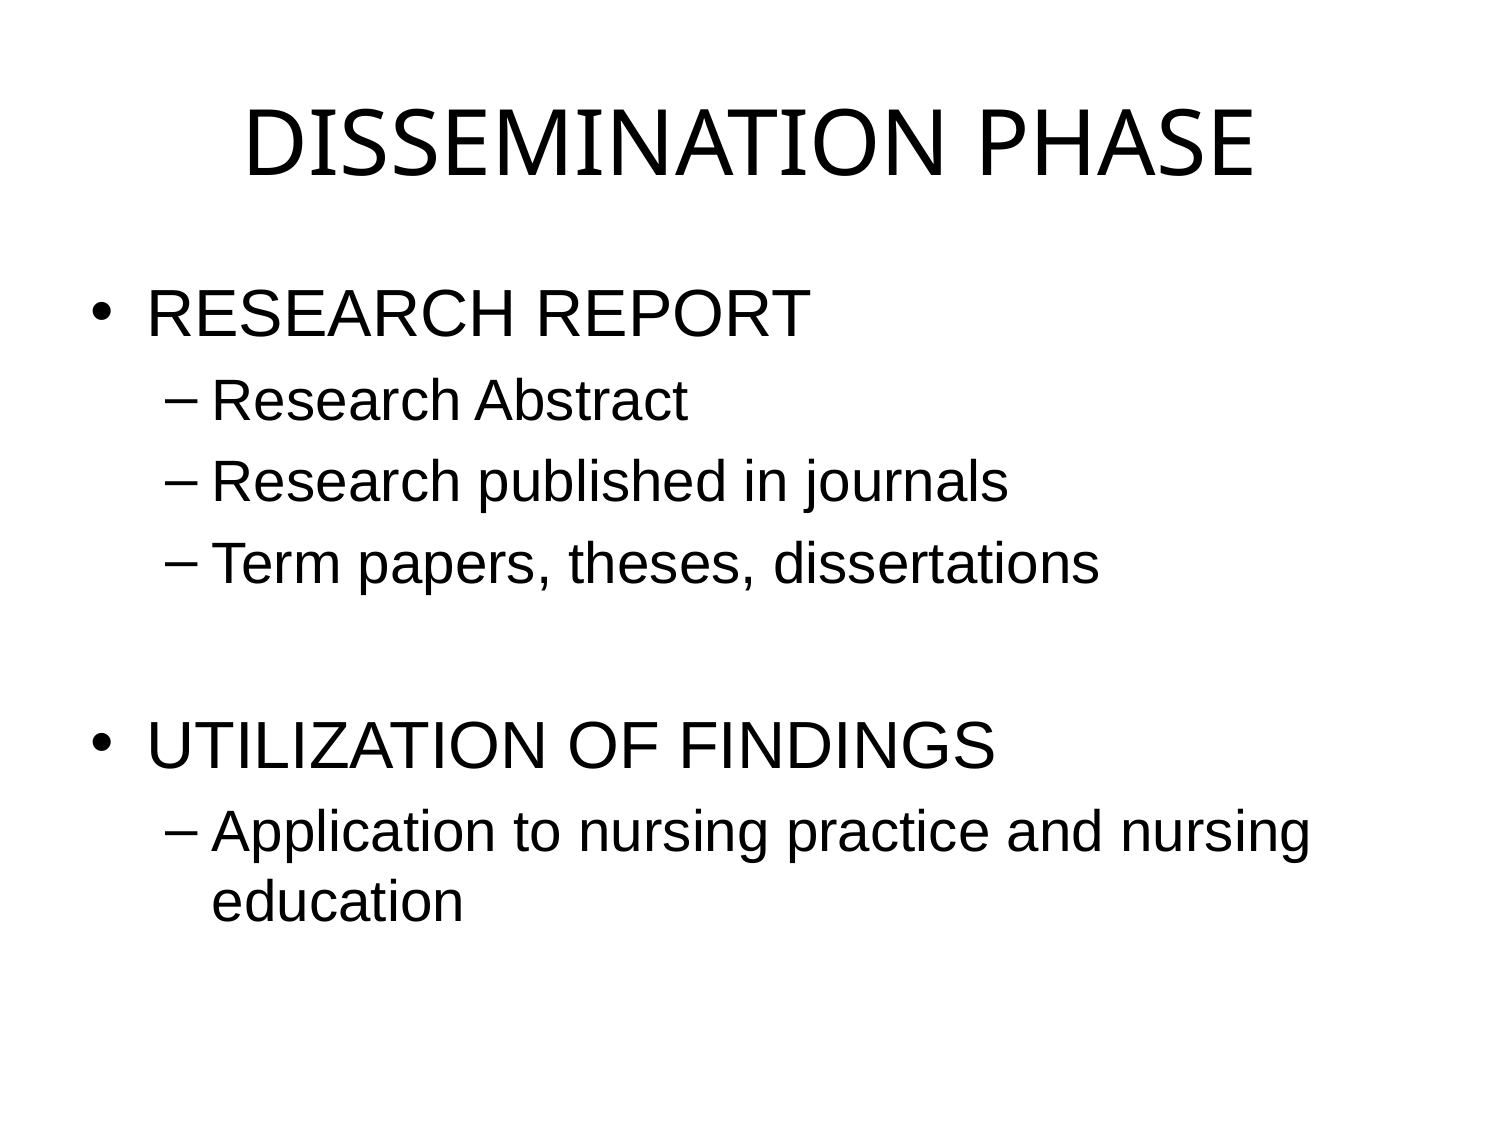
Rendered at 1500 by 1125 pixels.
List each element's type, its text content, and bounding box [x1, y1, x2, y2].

title DISSEMINATION PHASE [75, 45, 1425, 233]
list RESEARCH REPORT Research Abstract Research published in journals Term papers, theses, dissertations UTILIZATION OF FINDINGS Application to nursing practice and nursing education [75, 262, 1425, 1005]
